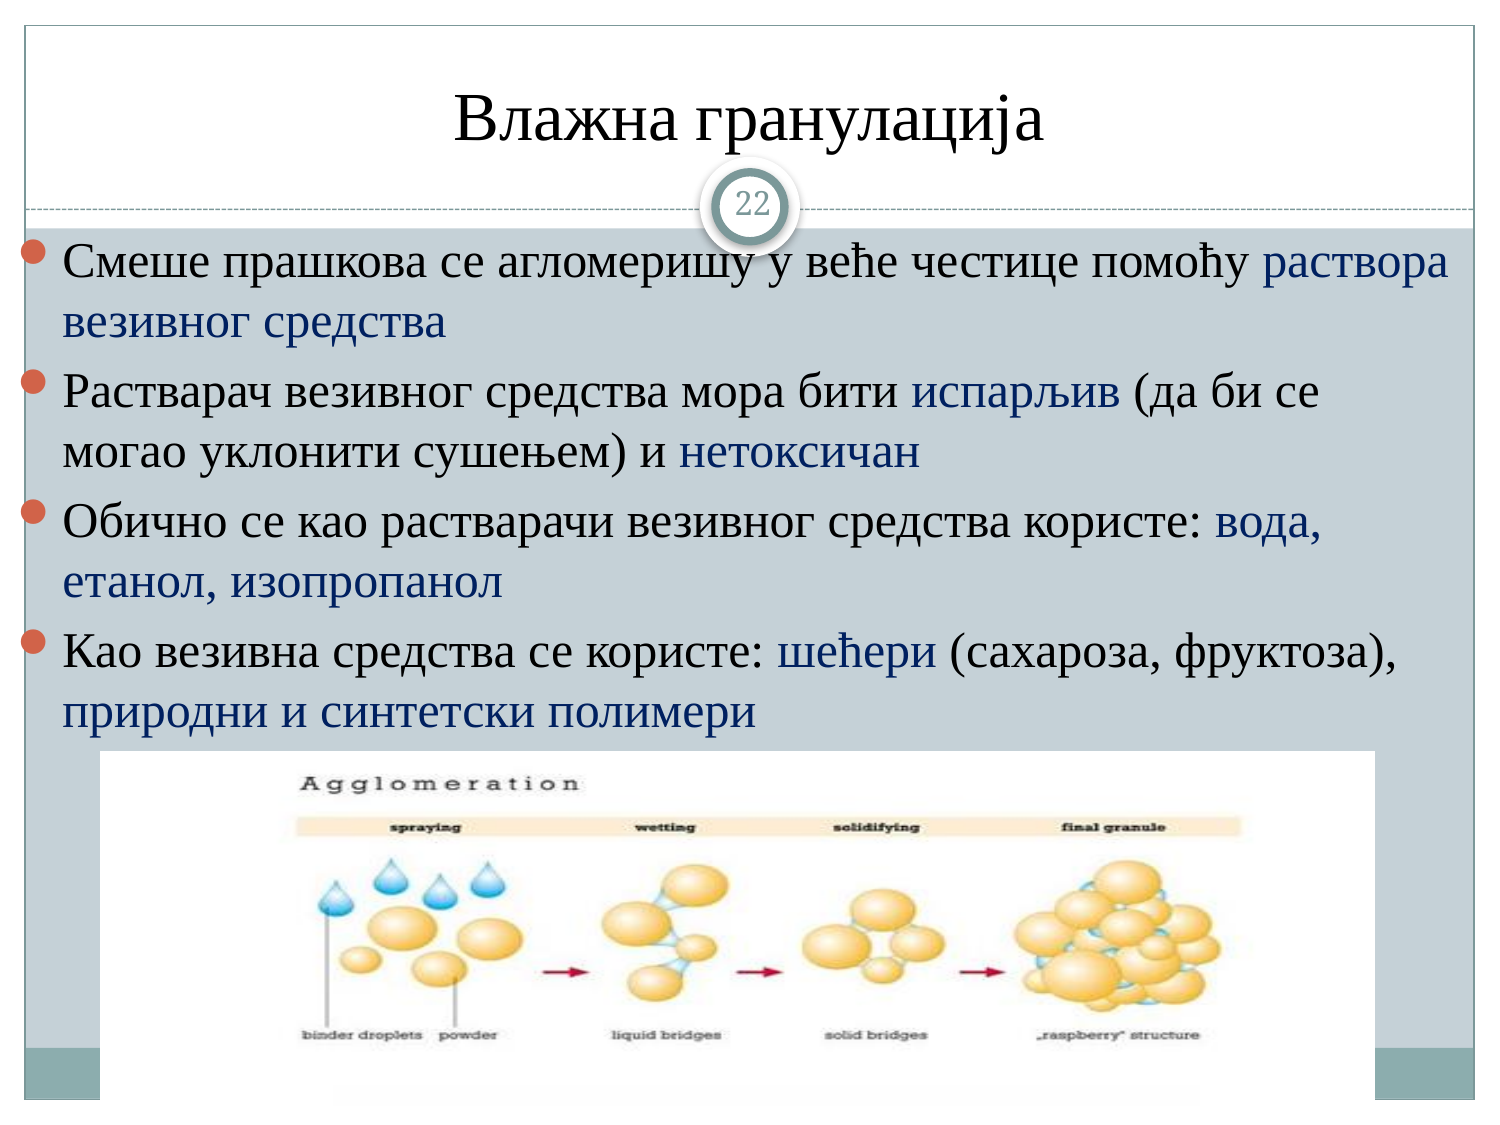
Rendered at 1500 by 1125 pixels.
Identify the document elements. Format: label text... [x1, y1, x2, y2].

slide_number 22 [715, 168, 791, 219]
list Смеше прашкова се агломеришу у веће честице помоћу раствора везивног средства Растварач везивног средства мора бити испарљив (да би се могао уклонити сушењем) и нетоксичан Обично се као растварачи везивног средства користе: вода, етанол, изопропанол Као везивна средства се користе: шећери (сахароза, фруктоза), природни и синтетски полимери [2, 219, 1471, 970]
picture [100, 751, 1375, 1107]
title Влажна гранулација [49, 37, 1450, 162]
